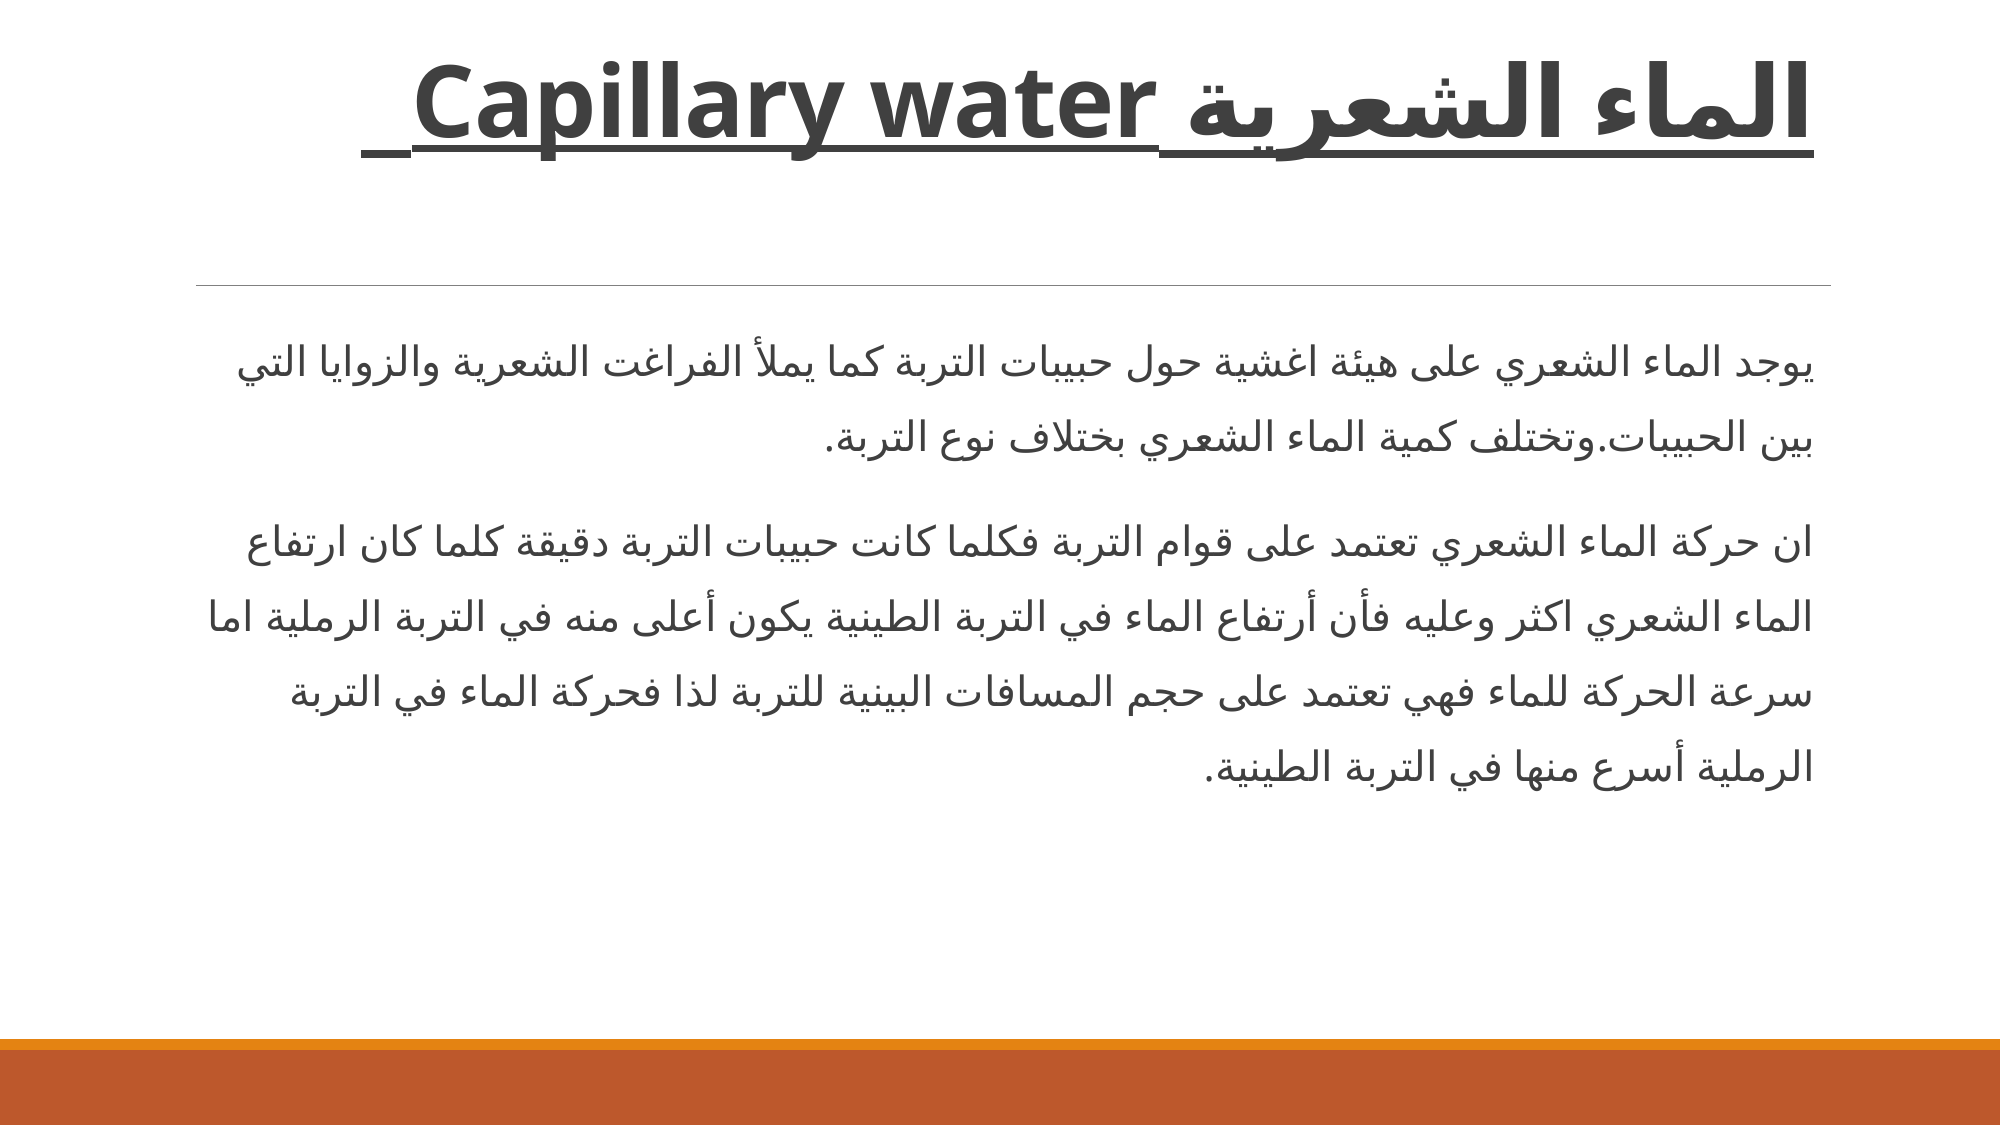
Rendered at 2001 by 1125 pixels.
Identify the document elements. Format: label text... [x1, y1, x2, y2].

list يوجد الماء الشعري على هيئة اغشية حول حبيبات التربة كما يملأ الفراغت الشعرية والزوايا التي بين الحبيبات.وتختلف كمية الماء الشعري بختلاف نوع التربة. ان حركة الماء الشعري تعتمد على قوام التربة فكلما كانت حبيبات التربة دقيقة كلما كان ارتفاع الماء الشعري اكثر وعليه فأن أرتفاع الماء في التربة الطينية يكون أعلى منه في التربة الرملية اما سرعة الحركة للماء فهي تعتمد على حجم المسافات البينية للتربة لذا فحركة الماء في التربة الرملية أسرع منها في التربة الطينية. [180, 302, 1830, 963]
title الماء الشعرية Capillary water [180, 47, 1830, 285]
